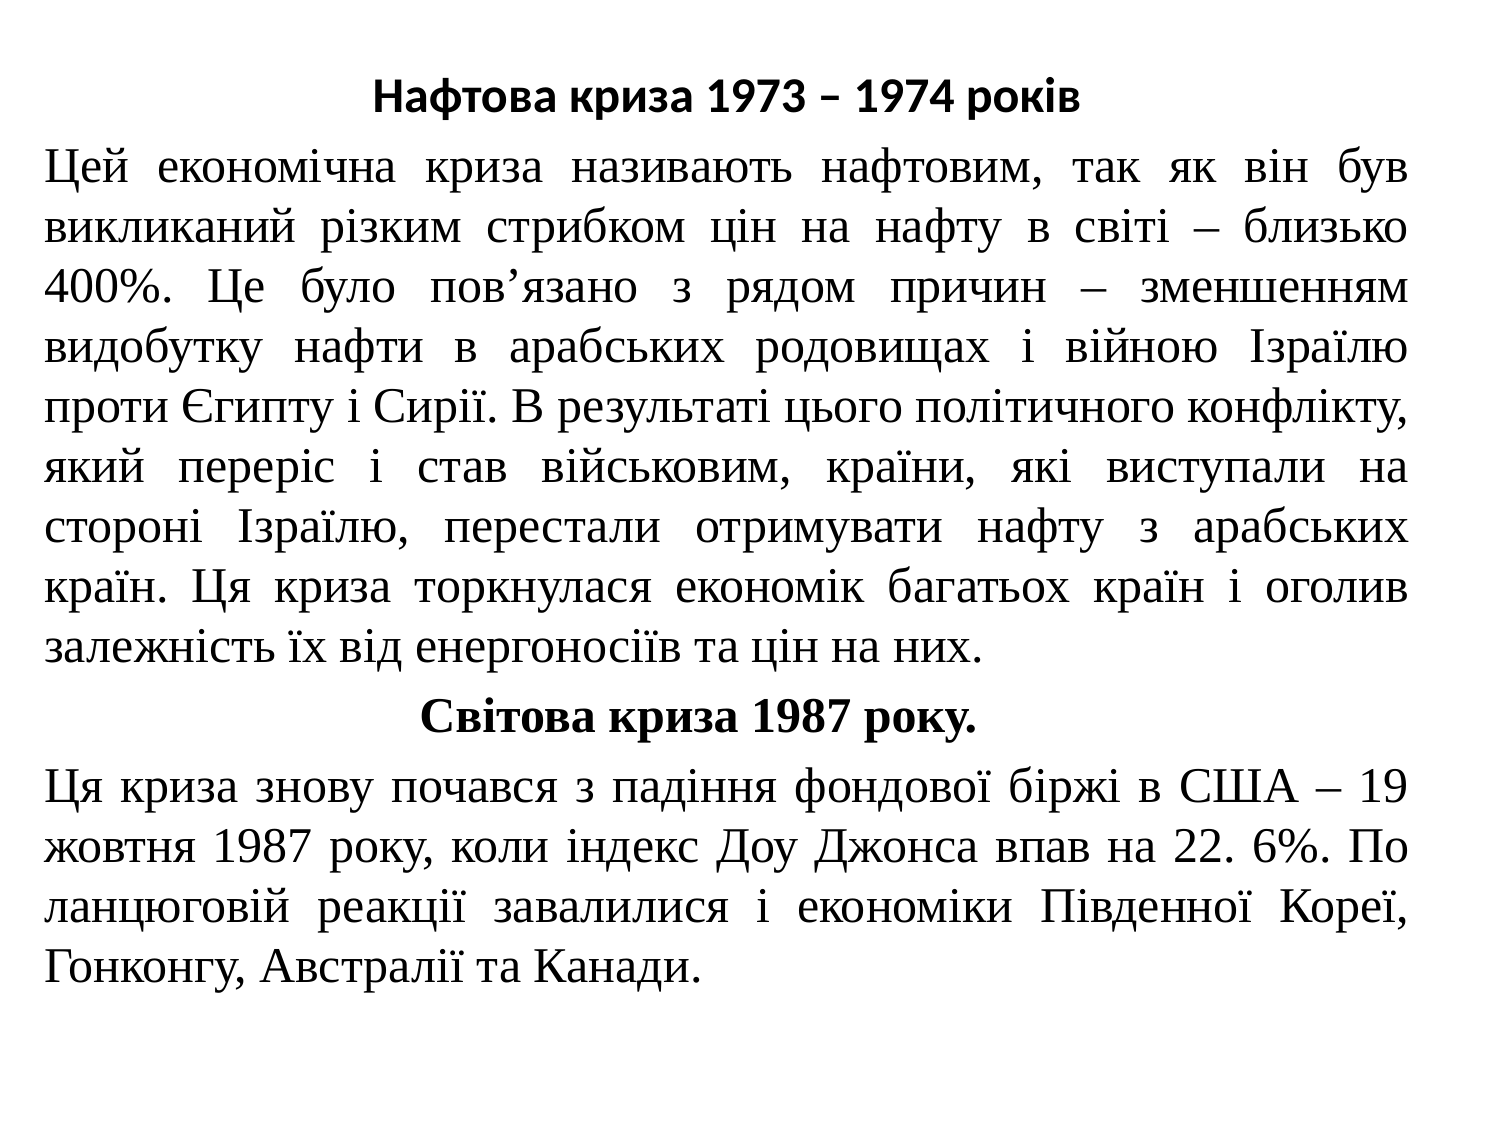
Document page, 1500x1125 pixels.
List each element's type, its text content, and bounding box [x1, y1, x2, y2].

list Нафтова криза 1973 – 1974 років Цей економічна криза називають нафтовим, так як він був викликаний різким стрибком цін на нафту в світі – близько 400%. Це було пов’язано з рядом причин – зменшенням видобутку нафти в арабських родовищах і війною Ізраїлю проти Єгипту і Сирії. В результаті цього політичного конфлікту, який переріс і став військовим, країни, які виступали на стороні Ізраїлю, перестали отримувати нафту з арабських країн. Ця криза торкнулася економік багатьох країн і оголив залежність їх від енергоносіїв та цін на них. Світова криза 1987 року. Ця криза знову почався з падіння фондової біржі в США – 19 жовтня 1987 року, коли індекс Доу Джонса впав на 22. 6%. По ланцюговій реакції завалилися і економіки Південної Кореї, Гонконгу, Австралії та Канади. [29, 54, 1425, 1005]
